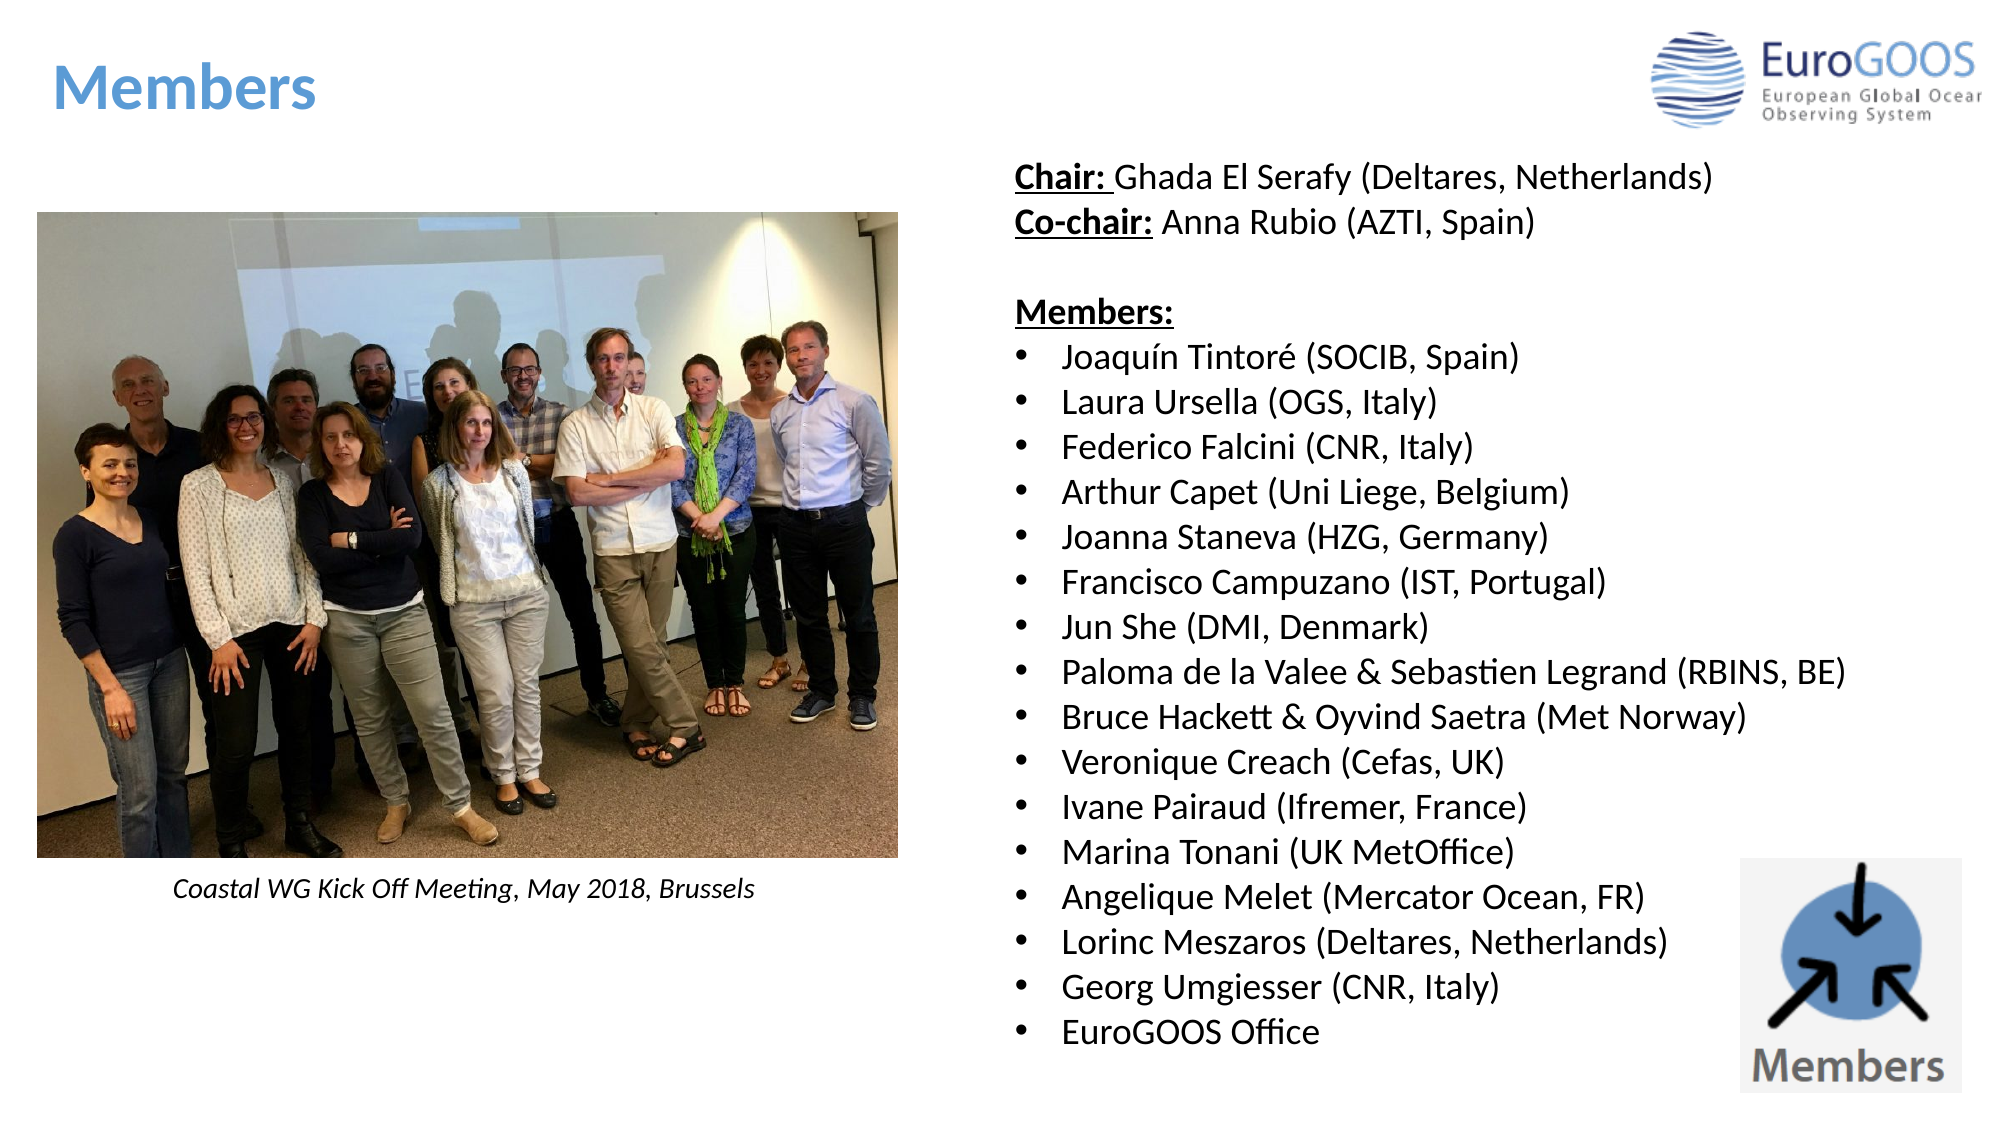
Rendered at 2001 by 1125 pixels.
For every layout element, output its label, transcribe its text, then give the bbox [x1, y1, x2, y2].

picture [37, 212, 898, 858]
picture [1646, 24, 1982, 134]
text_box Coastal WG Kick Off Meeting, May 2018, Brussels [153, 861, 782, 912]
text_box Chair: Ghada El Serafy (Deltares, Netherlands) Co-chair: Anna Rubio (AZTI, Spain) Members: Joaquín Tintoré (SOCIB, Spain) Laura Ursella (OGS, Italy) Federico Falcini (CNR, Italy) Arthur Capet (Uni Liege, Belgium) Joanna Staneva (HZG, Germany) Francisco Campuzano (IST, Portugal) Jun She (DMI, Denmark) Paloma de la Valee & Sebastien Legrand (RBINS, BE) Bruce Hackett & Oyvind Saetra (Met Norway) Veronique Creach (Cefas, UK) Ivane Pairaud (Ifremer, France) Marina Tonani (UK MetOffice) Angelique Melet (Mercator Ocean, FR) Lorinc Meszaros (Deltares, Netherlands) Georg Umgiesser (CNR, Italy) EuroGOOS Office [999, 144, 1933, 1060]
picture [1740, 857, 1962, 1093]
text_box Members [37, 35, 1646, 130]
